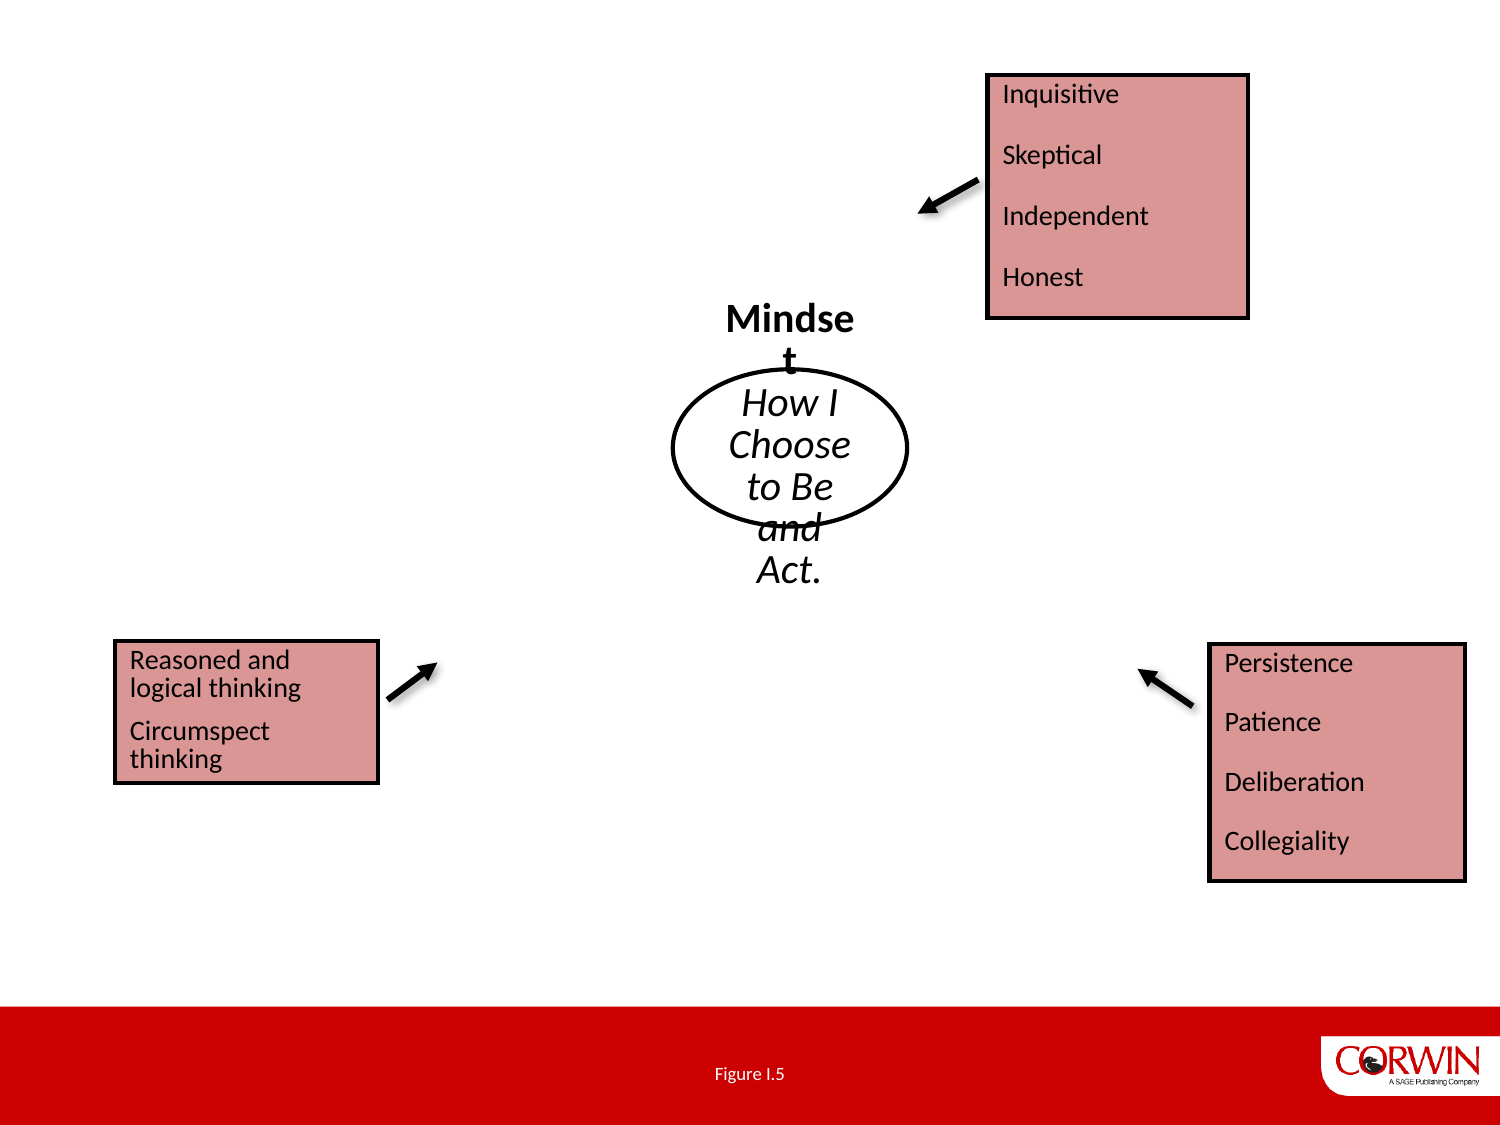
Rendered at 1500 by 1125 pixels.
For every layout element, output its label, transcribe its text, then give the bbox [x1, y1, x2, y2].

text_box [917, 179, 979, 214]
table_cell Circumspect thinking [117, 712, 376, 781]
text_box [320, 133, 1259, 763]
picture [0, 0, 1500, 1125]
table_cell Deliberation [1212, 762, 1463, 822]
table_cell Collegiality [1212, 822, 1463, 879]
table_header Reasoned and logical thinking [117, 643, 315, 712]
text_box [387, 662, 438, 701]
table_cell Patience [1264, 703, 1463, 762]
footer Figure I.5 [512, 1042, 988, 1103]
table_header Inquisitive [990, 77, 1246, 131]
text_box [1137, 668, 1193, 707]
table_header Persistence [1265, 646, 1463, 703]
